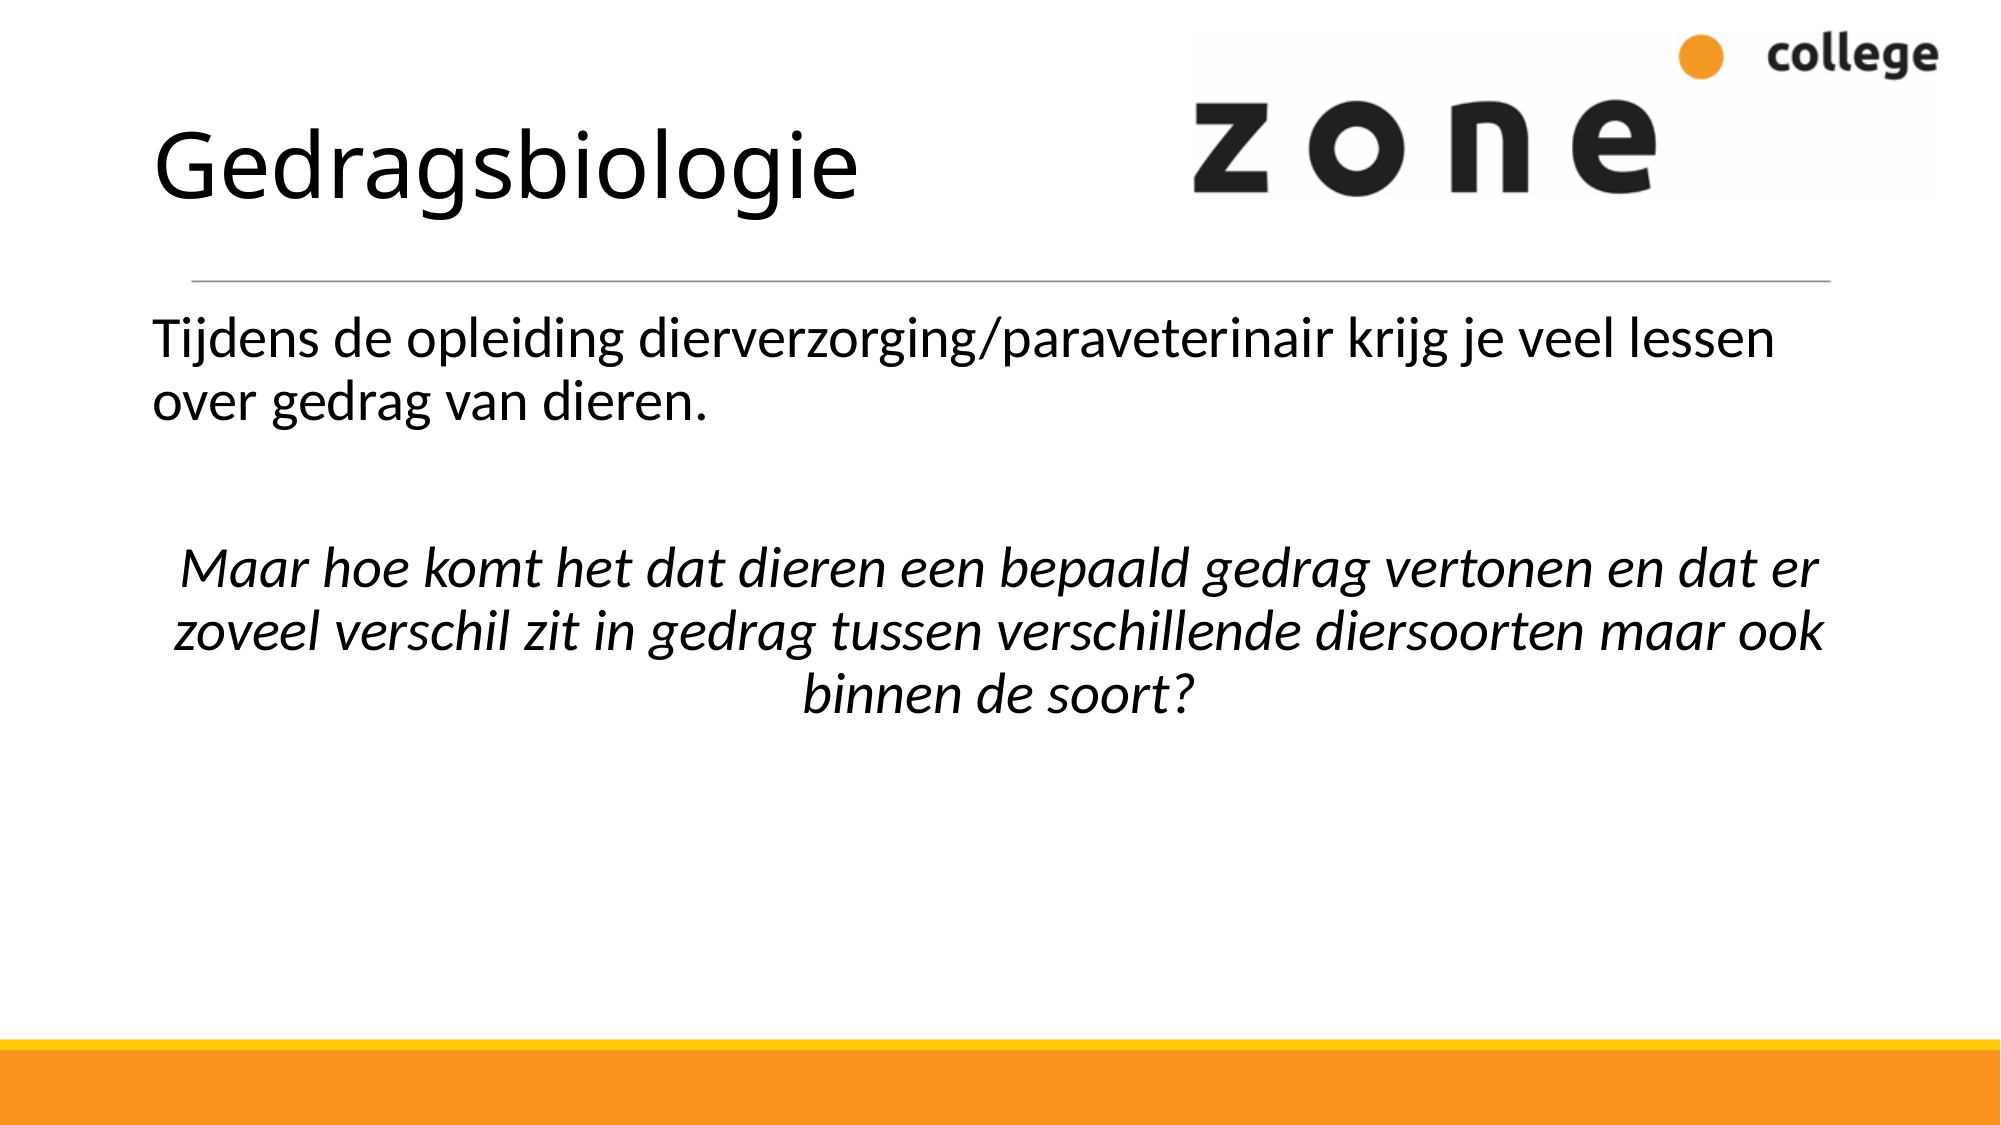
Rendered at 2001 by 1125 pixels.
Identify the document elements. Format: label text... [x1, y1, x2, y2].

title Gedragsbiologie [137, 59, 1863, 278]
picture [0, 0, 2001, 1125]
list Tijdens de opleiding dierverzorging/paraveterinair krijg je veel lessen over gedrag van dieren. Maar hoe komt het dat dieren een bepaald gedrag vertonen en dat er zoveel verschil zit in gedrag tussen verschillende diersoorten maar ook binnen de soort? [137, 299, 1863, 1014]
